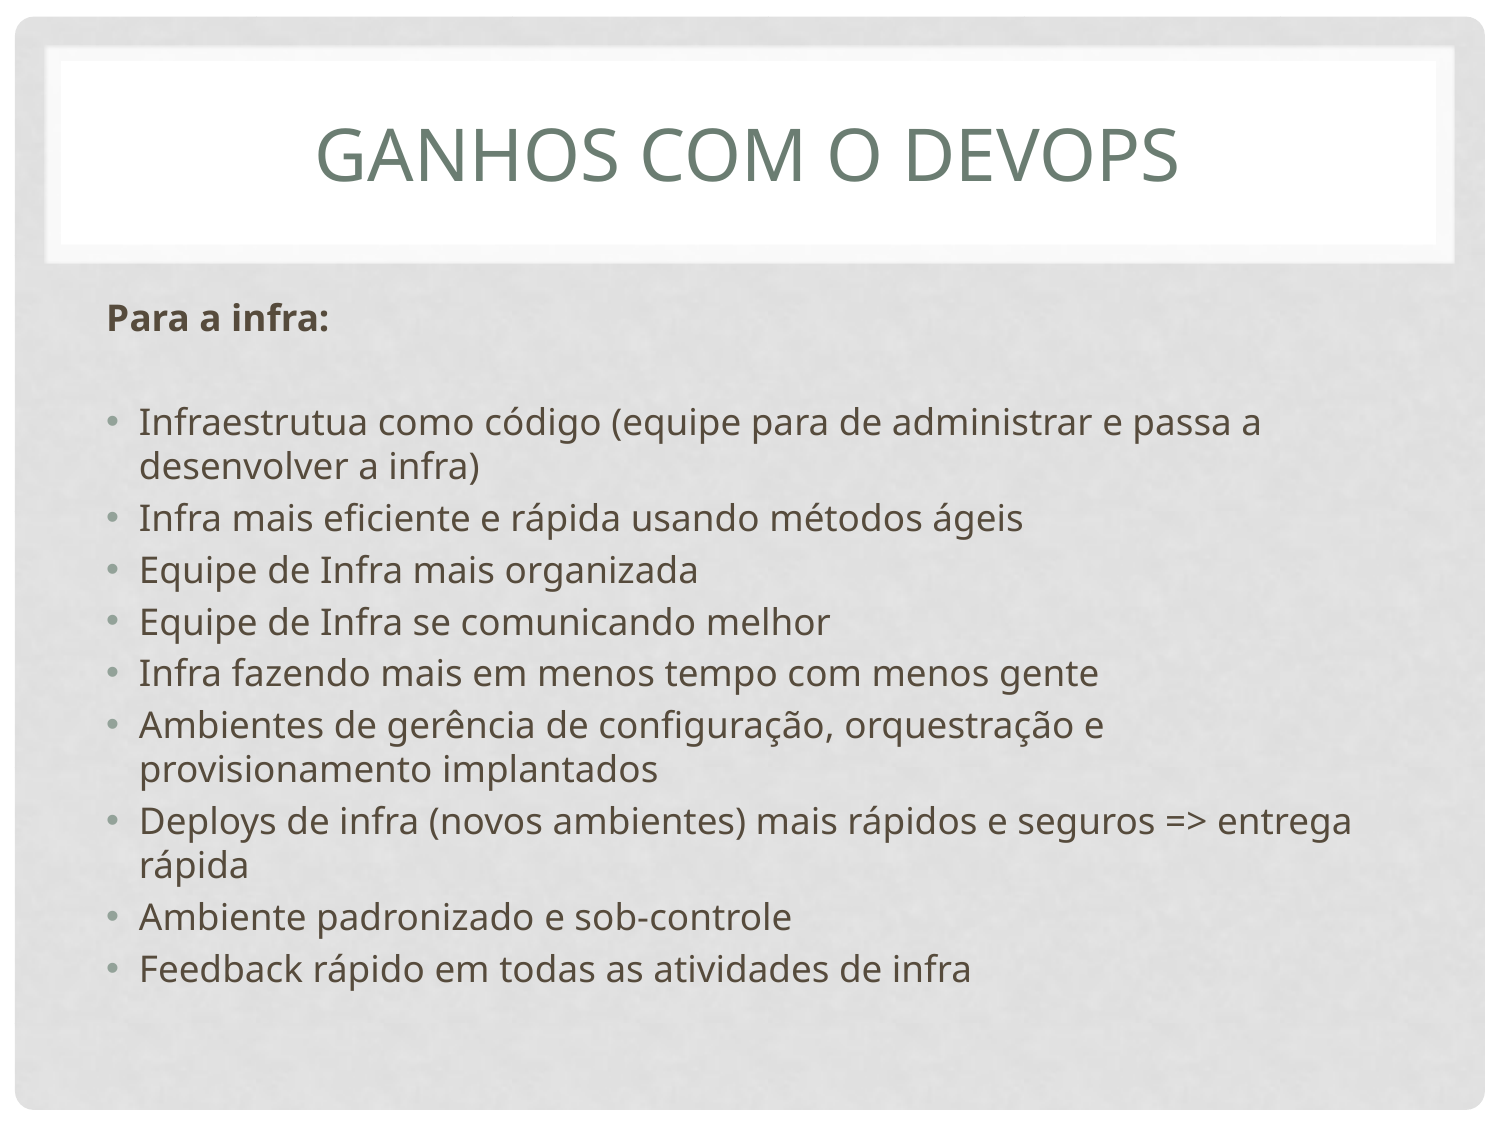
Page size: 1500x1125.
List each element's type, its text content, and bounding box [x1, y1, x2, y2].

title Ganhos com o Devops [69, 66, 1425, 238]
list Para a infra: Infraestrutua como código (equipe para de administrar e passa a desenvolver a infra) Infra mais eficiente e rápida usando métodos ágeis Equipe de Infra mais organizada Equipe de Infra se comunicando melhor Infra fazendo mais em menos tempo com menos gente Ambientes de gerência de configuração, orquestração e provisionamento implantados Deploys de infra (novos ambientes) mais rápidos e seguros => entrega rápida Ambiente padronizado e sob-controle Feedback rápido em todas as atividades de infra [75, 287, 1425, 1005]
